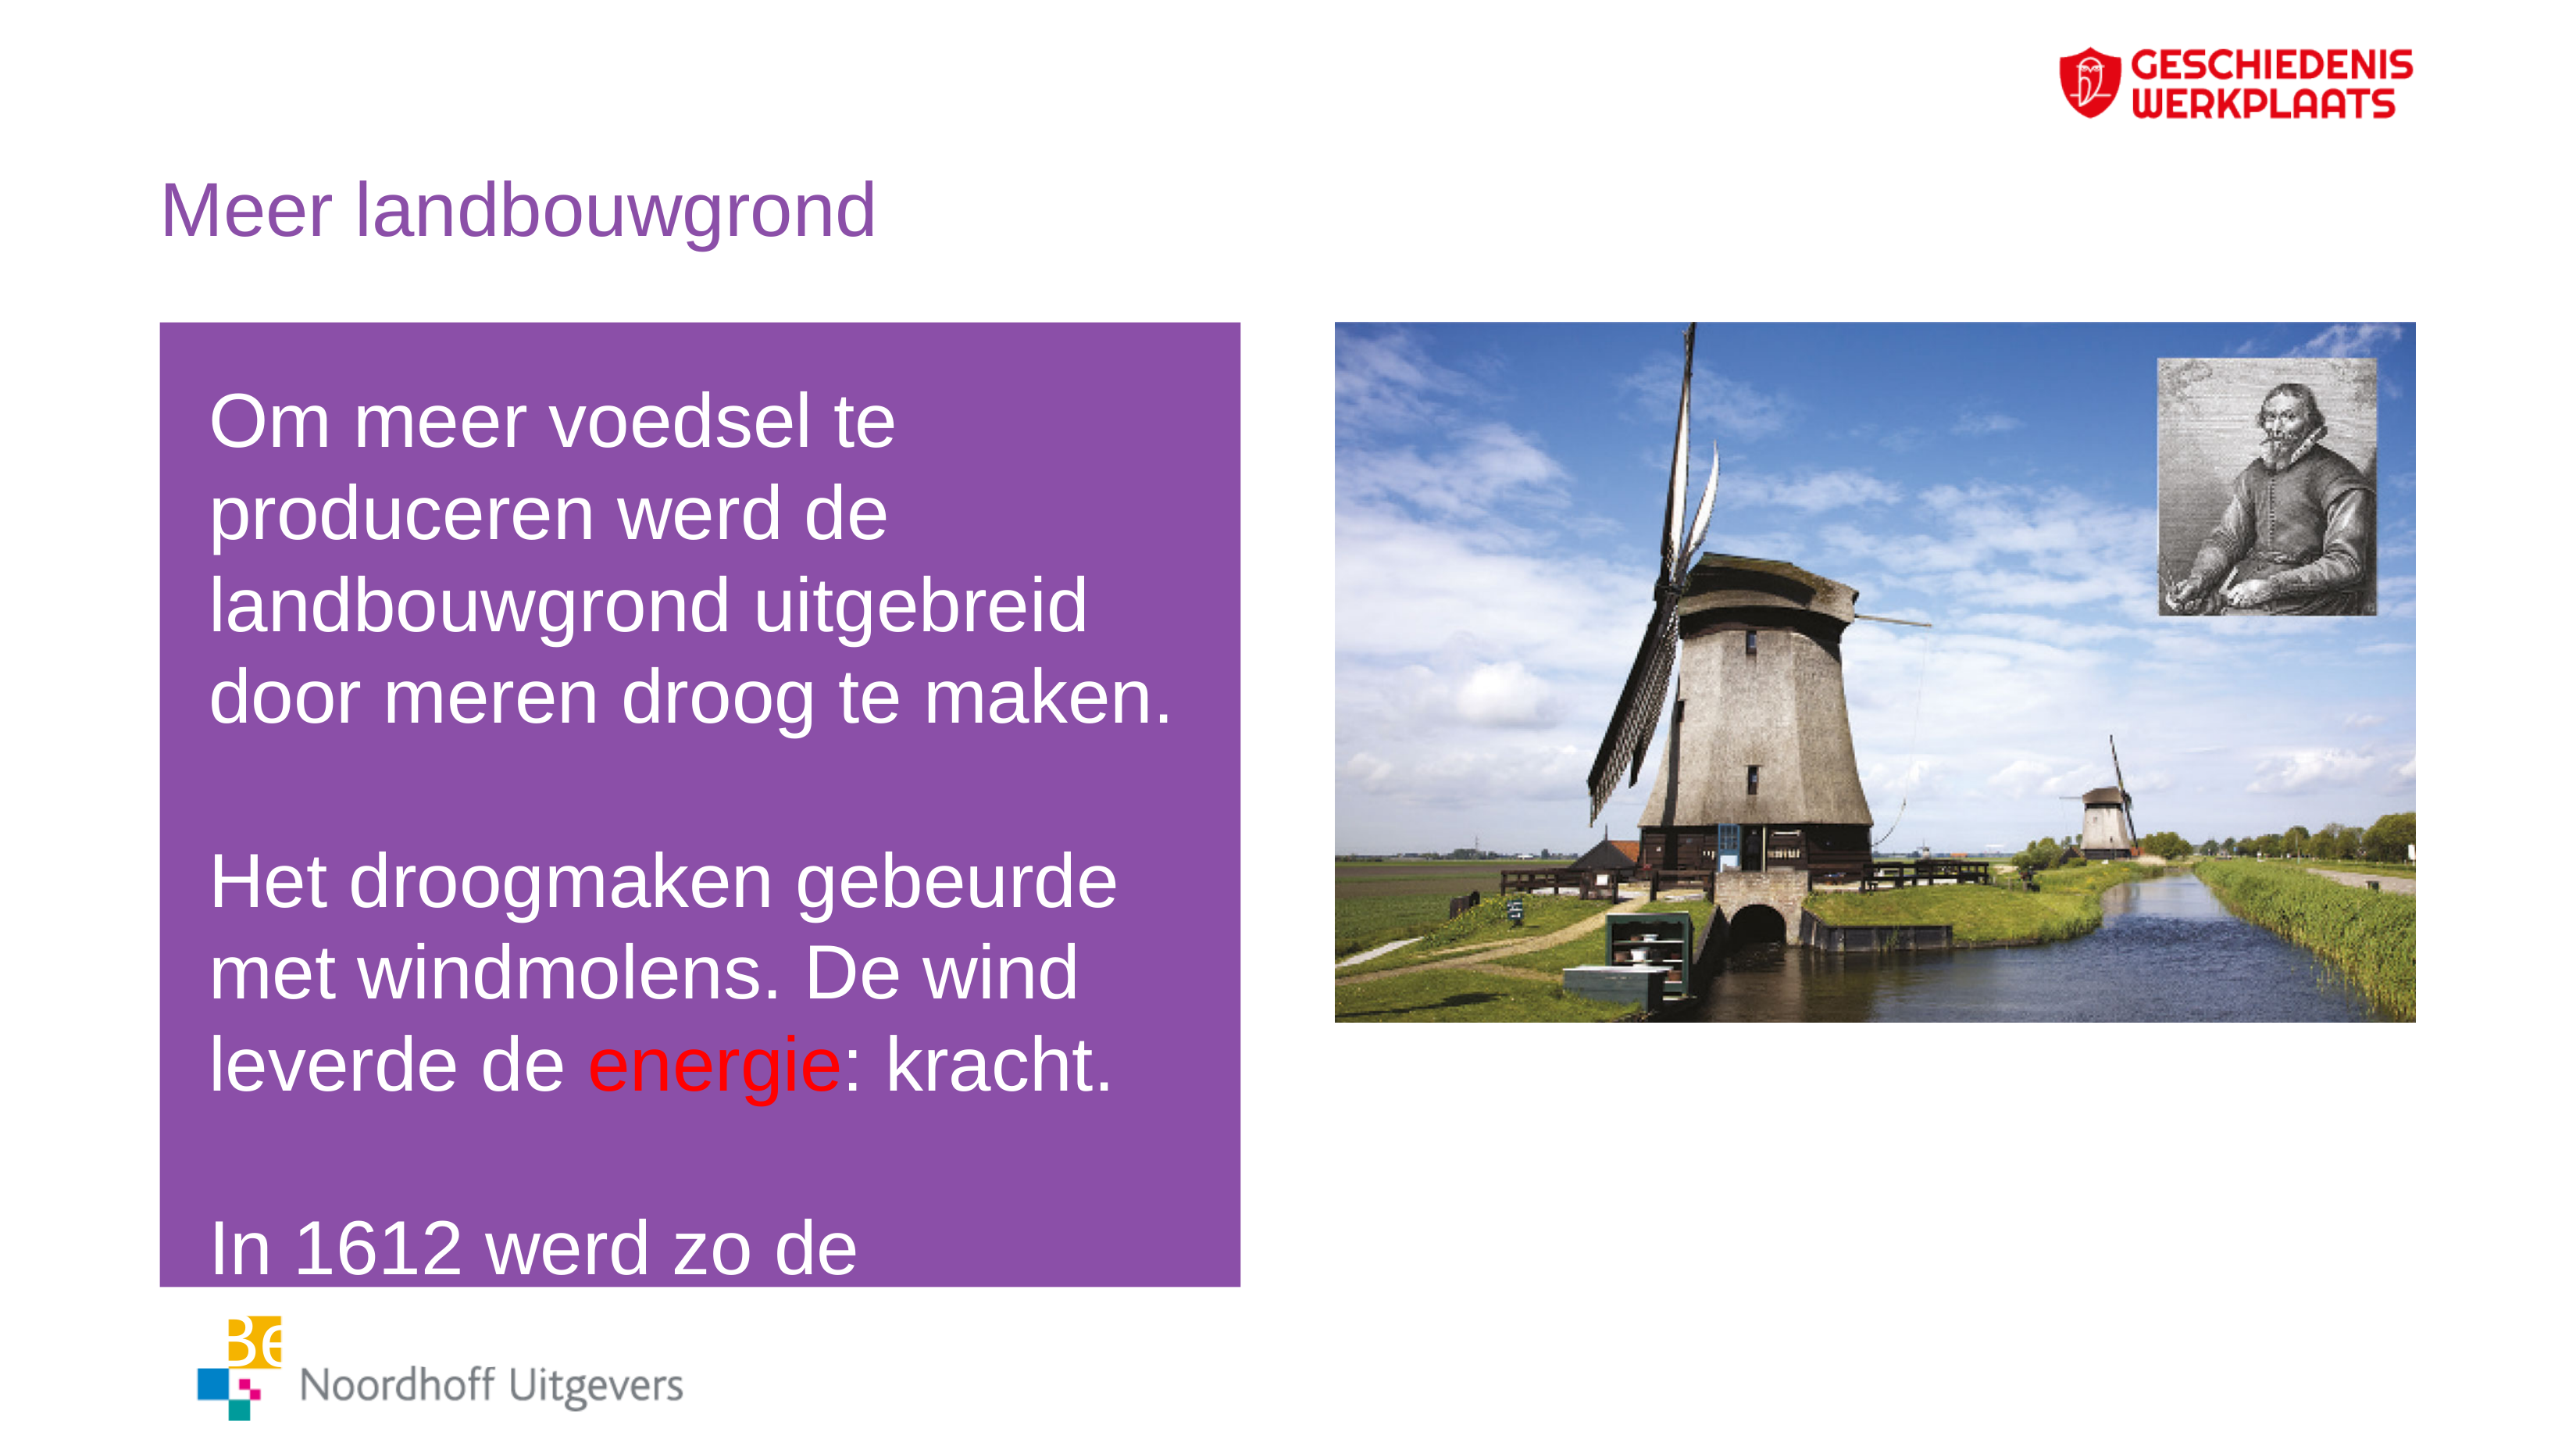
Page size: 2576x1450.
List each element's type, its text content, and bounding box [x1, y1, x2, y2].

picture [1335, 322, 2416, 1023]
picture [1610, 0, 2576, 161]
title Meer landbouwgrond [159, 159, 2416, 266]
picture [159, 1288, 802, 1449]
list Om meer voedsel te produceren werd de landbouwgrond uitgebreid door meren droog te maken. Het droogmaken gebeurde met windmolens. De wind leverde de energie: kracht. In 1612 werd zo de Beemster onder leiding van Leeghwater leeggepompt. Rijke Amsterdammers hadden hun geld in deze onderneming geïnvesteerd en verhuurden de grond aan boeren. [159, 322, 1241, 1288]
